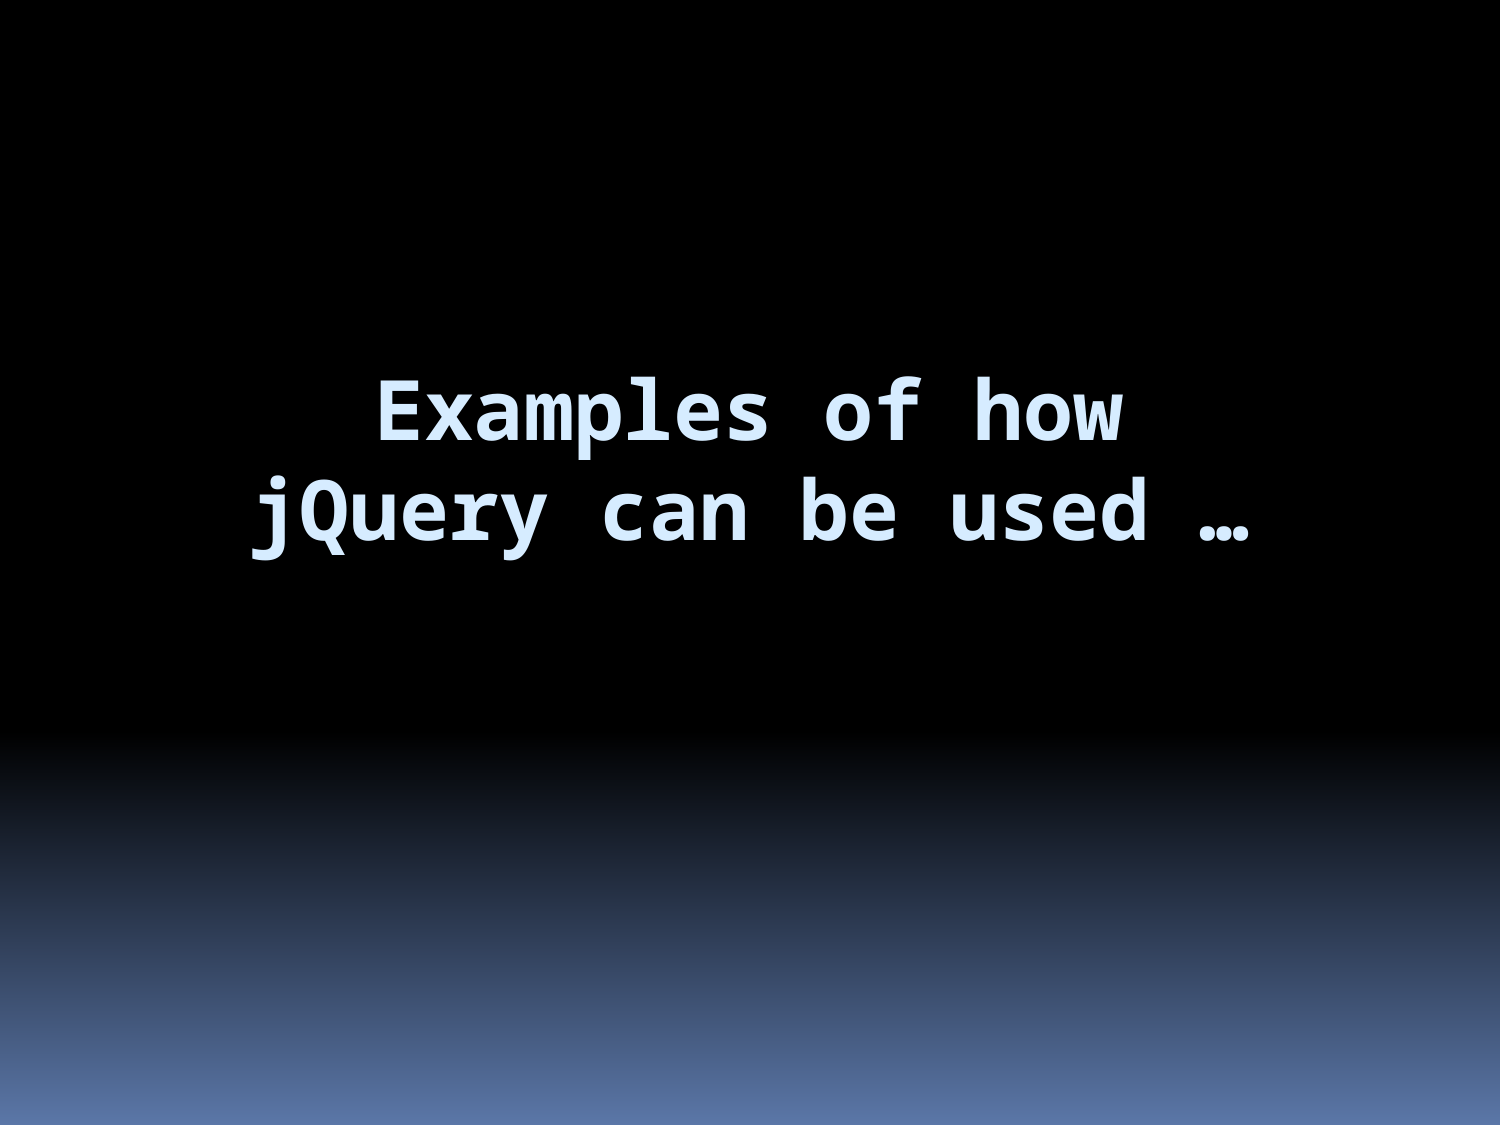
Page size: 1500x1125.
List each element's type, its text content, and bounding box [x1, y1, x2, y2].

title Examples of how jQuery can be used … [112, 350, 1388, 674]
